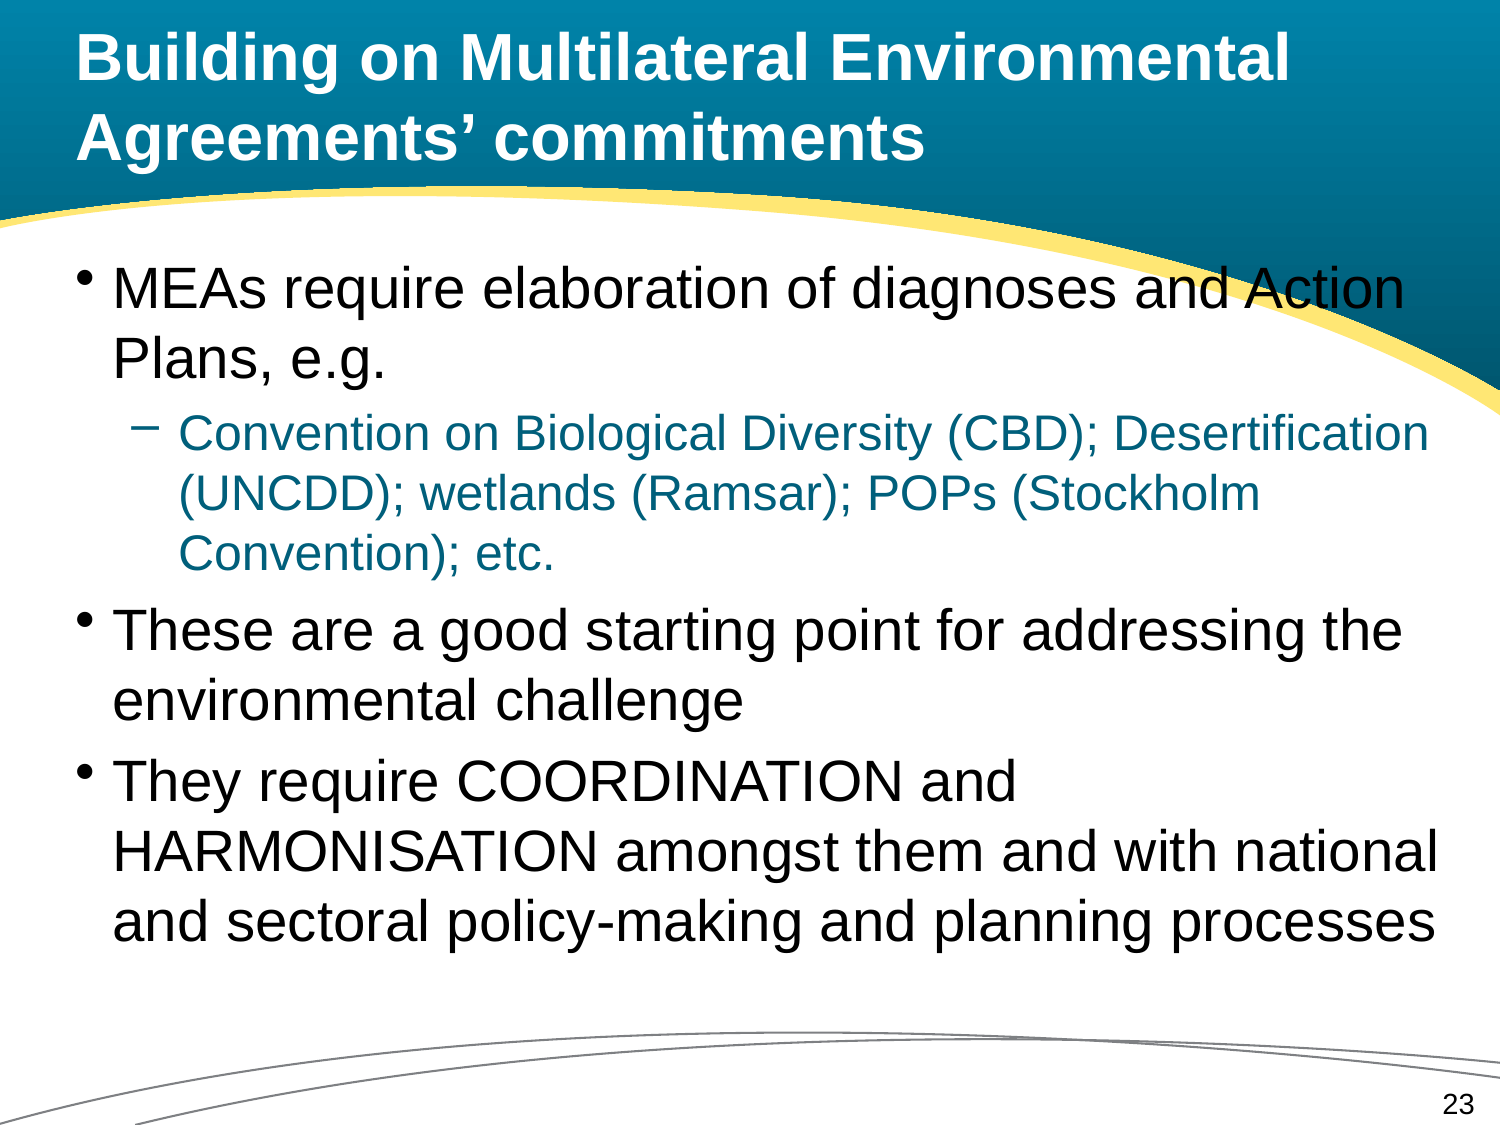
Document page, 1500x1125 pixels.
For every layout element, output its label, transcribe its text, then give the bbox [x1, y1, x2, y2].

list MEAs require elaboration of diagnoses and Action Plans, e.g. Convention on Biological Diversity (CBD); Desertification (UNCDD); wetlands (Ramsar); POPs (Stockholm Convention); etc. These are a good starting point for addressing the environmental challenge They require COORDINATION and HARMONISATION amongst them and with national and sectoral policy-making and planning processes [74, 249, 1451, 1038]
slide_number 23 [1124, 1084, 1476, 1113]
title Building on Multilateral Environmental Agreements’ commitments [74, 0, 1476, 188]
